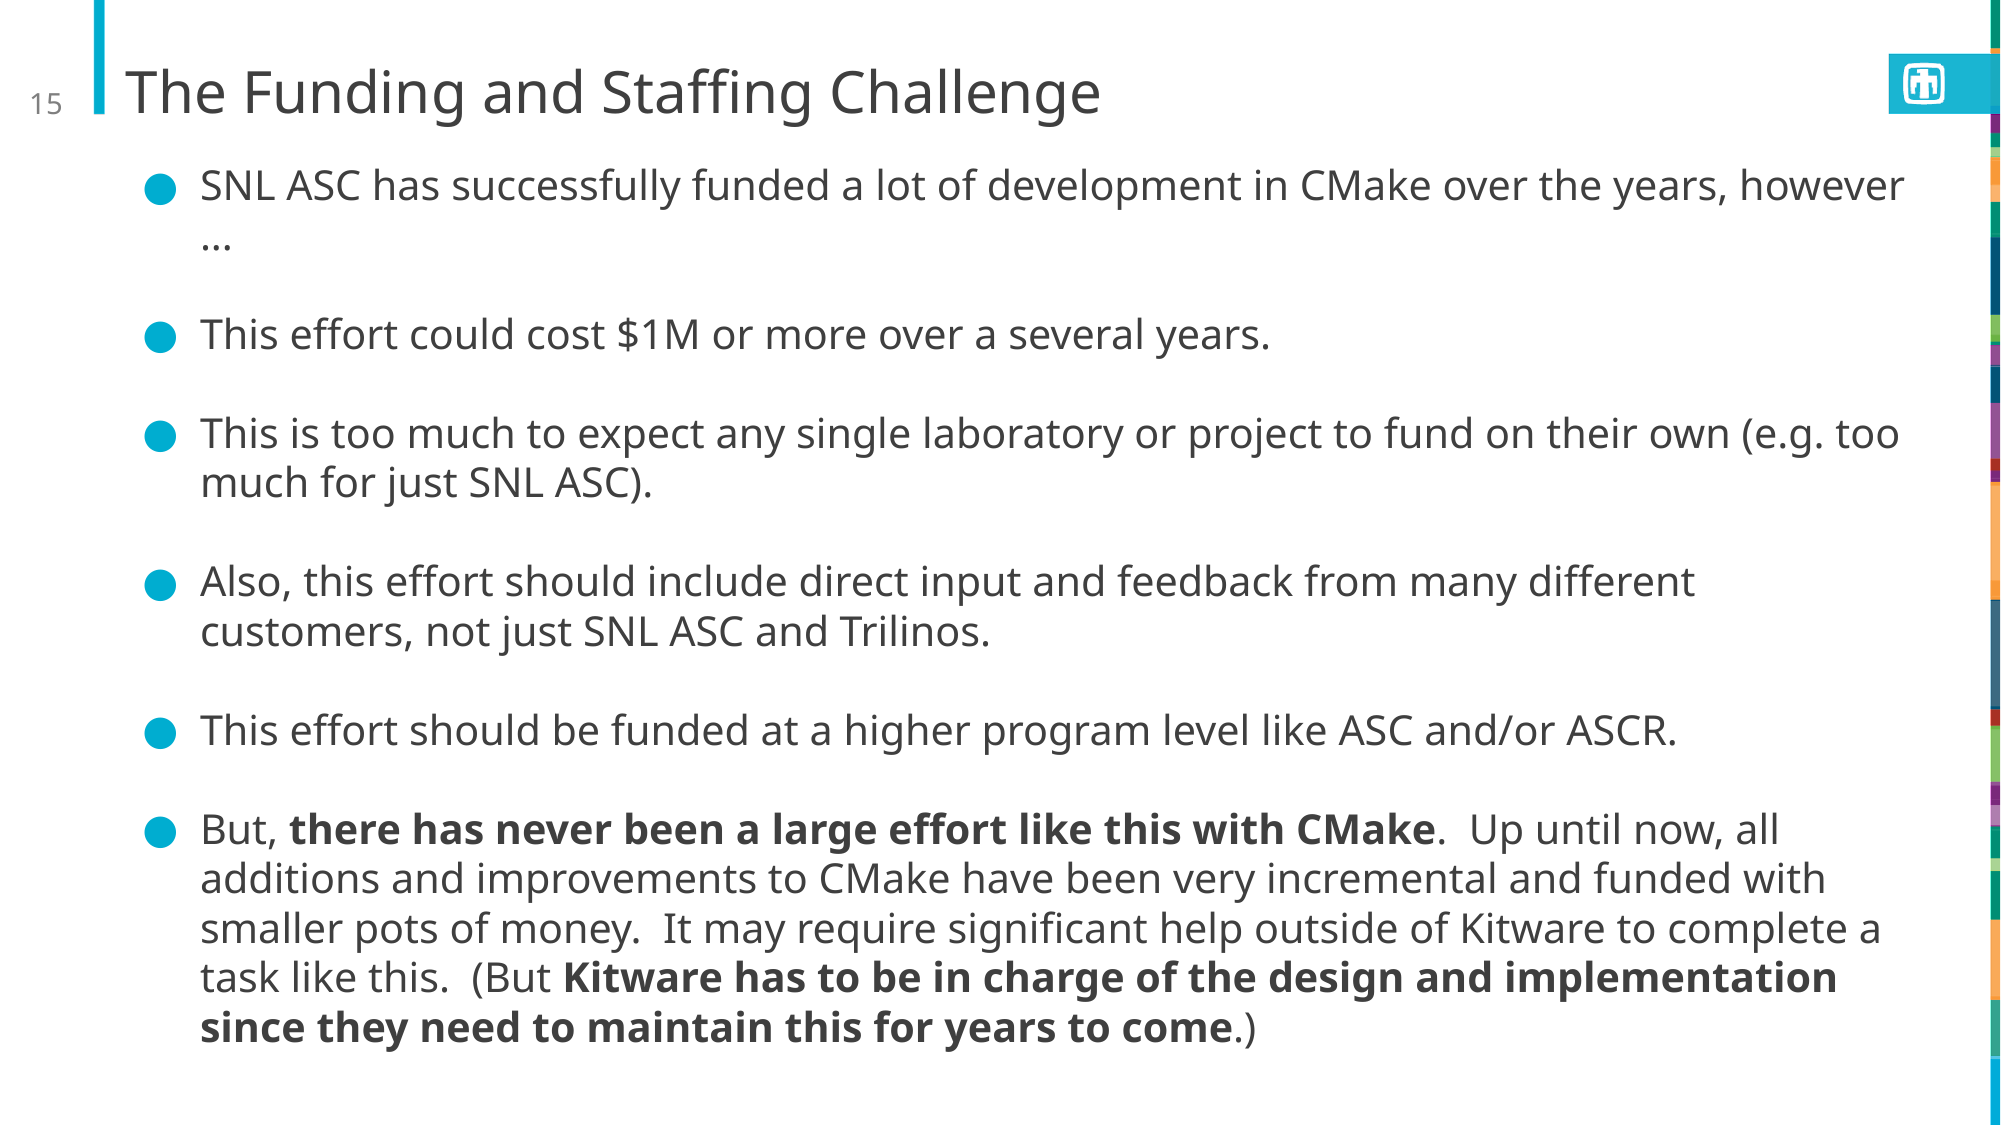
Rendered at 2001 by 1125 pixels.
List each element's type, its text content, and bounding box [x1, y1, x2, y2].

list SNL ASC has successfully funded a lot of development in CMake over the years, however ... This effort could cost $1M or more over a several years. This is too much to expect any single laboratory or project to fund on their own (e.g. too much for just SNL ASC). Also, this effort should include direct input and feedback from many different customers, not just SNL ASC and Trilinos. This effort should be funded at a higher program level like ASC and/or ASCR. But, there has never been a large effort like this with CMake. Up until now, all additions and improvements to CMake have been very incremental and funded with smaller pots of money. It may require significant help outside of Kitware to complete a task like this. (But Kitware has to be in charge of the design and implementation since they need to maintain this for years to come.) [118, 152, 1917, 1066]
slide_number 15 [0, 58, 92, 153]
title The Funding and Staffing Challenge [118, 58, 1838, 152]
picture [0, 0, 2001, 1125]
